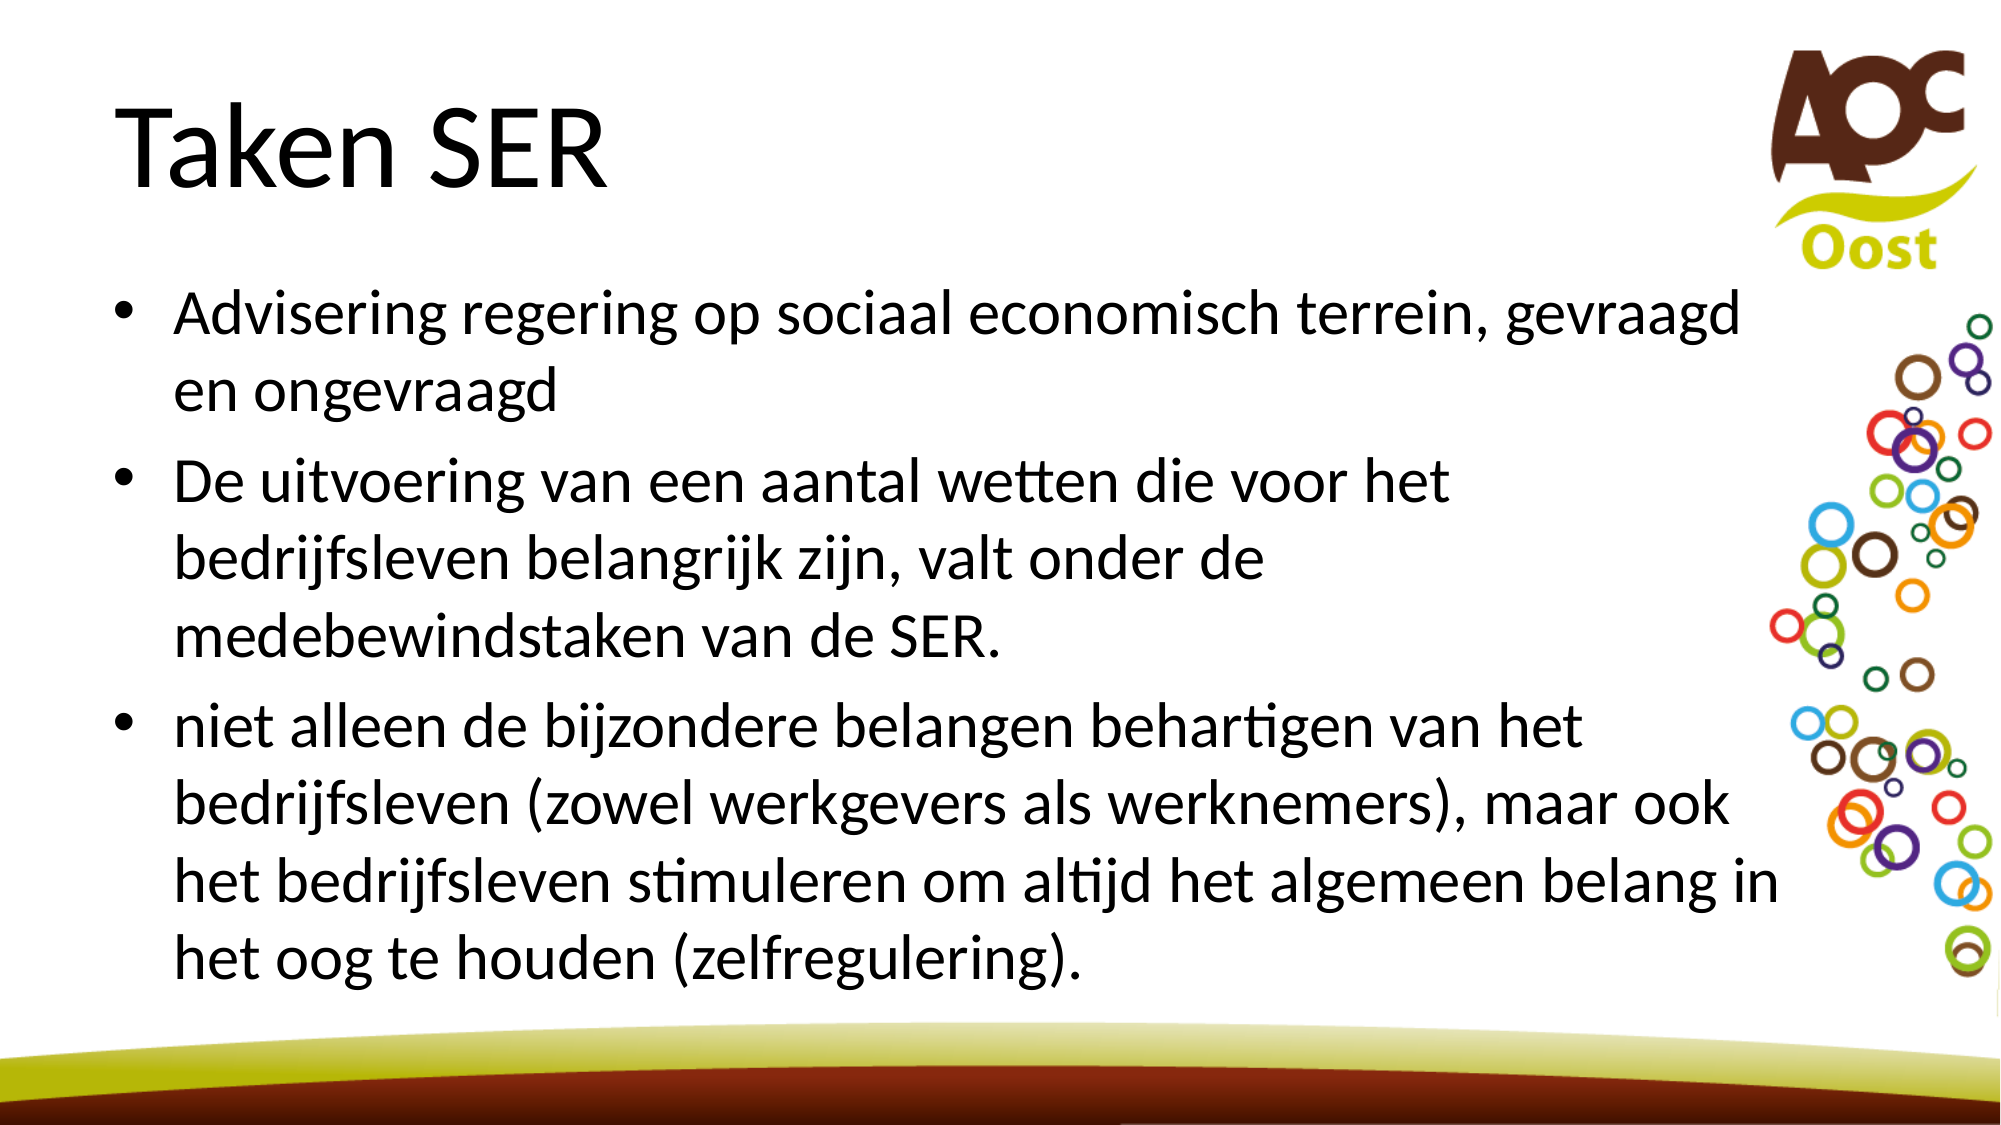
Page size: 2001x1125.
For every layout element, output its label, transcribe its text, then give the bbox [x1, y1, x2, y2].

picture [0, 0, 2001, 1125]
title Taken SER [99, 45, 1900, 233]
list Advisering regering op sociaal economisch terrein, gevraagd en ongevraagd De uitvoering van een aantal wetten die voor het bedrijfsleven belangrijk zijn, valt onder de medebewindstaken van de SER. niet alleen de bijzondere belangen behartigen van het bedrijfsleven (zowel werkgevers als werknemers), maar ook het bedrijfsleven stimuleren om altijd het algemeen belang in het oog te houden (zelfregulering). [0, 262, 1800, 1005]
